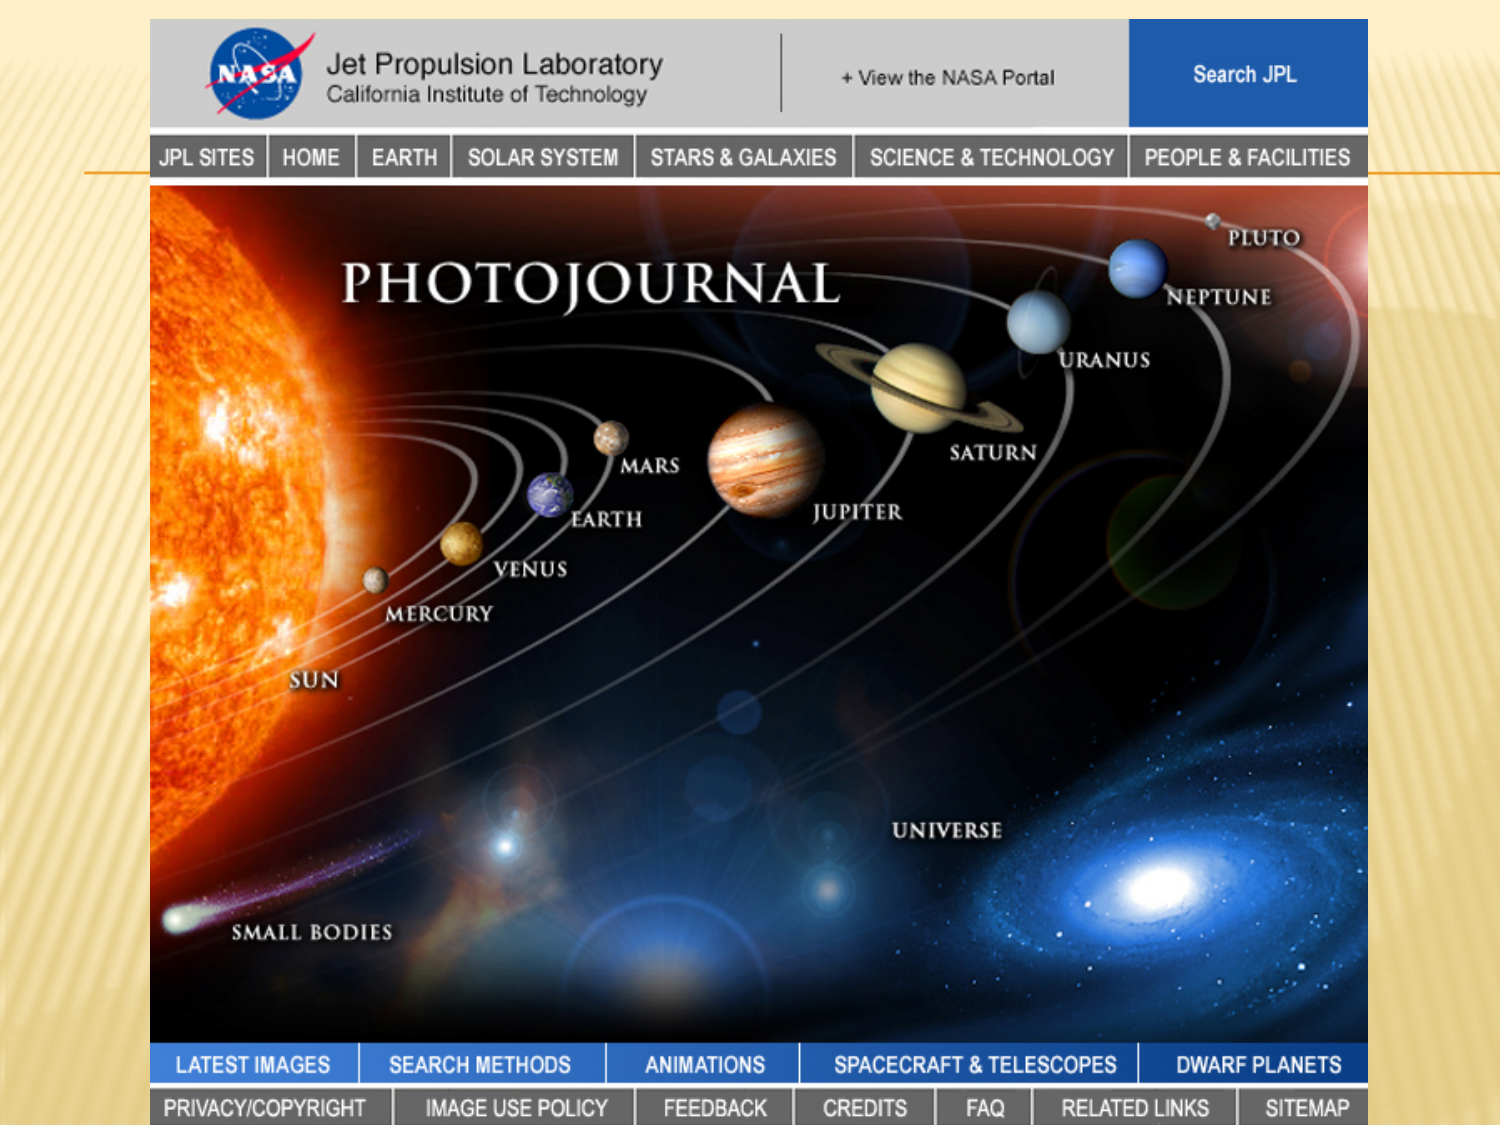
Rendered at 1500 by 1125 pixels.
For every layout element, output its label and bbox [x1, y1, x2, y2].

list [149, 19, 1368, 1125]
